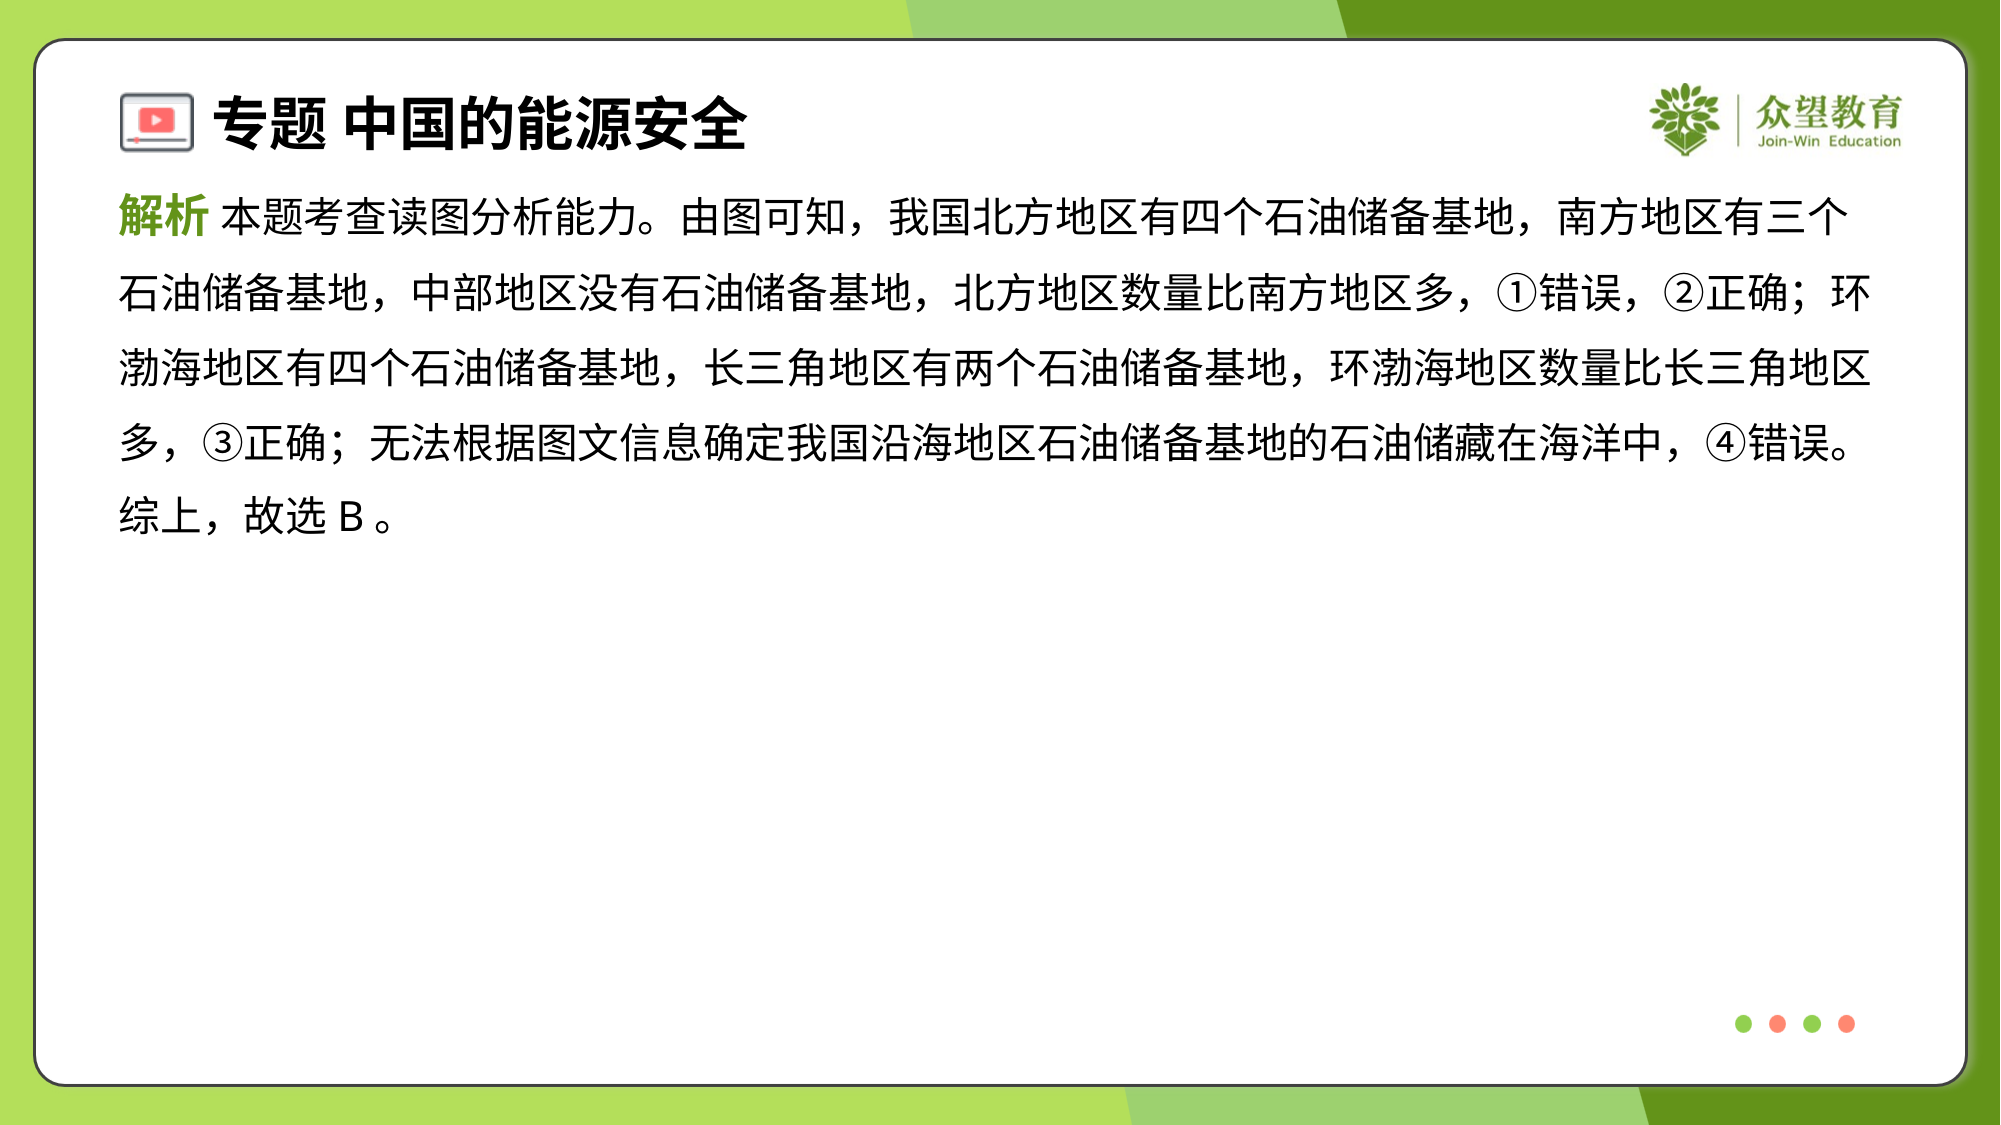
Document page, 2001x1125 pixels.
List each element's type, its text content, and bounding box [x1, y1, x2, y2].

picture [0, 0, 2000, 1125]
text_box 解析 本题考查读图分析能力。由图可知，我国北方地区有四个石油储备基地，南方地区有三个 石油储备基地，中部地区没有石油储备基地，北方地区数量比南方地区多，①错误，②正确；环 渤海地区有四个石油储备基地，长三角地区有两个石油储备基地，环渤海地区数量比长三角地区 多，③正确；无法根据图文信息确定我国沿海地区石油储备基地的石油储藏在海洋中，④错误。 综上，故选B。 [118, 164, 1883, 533]
